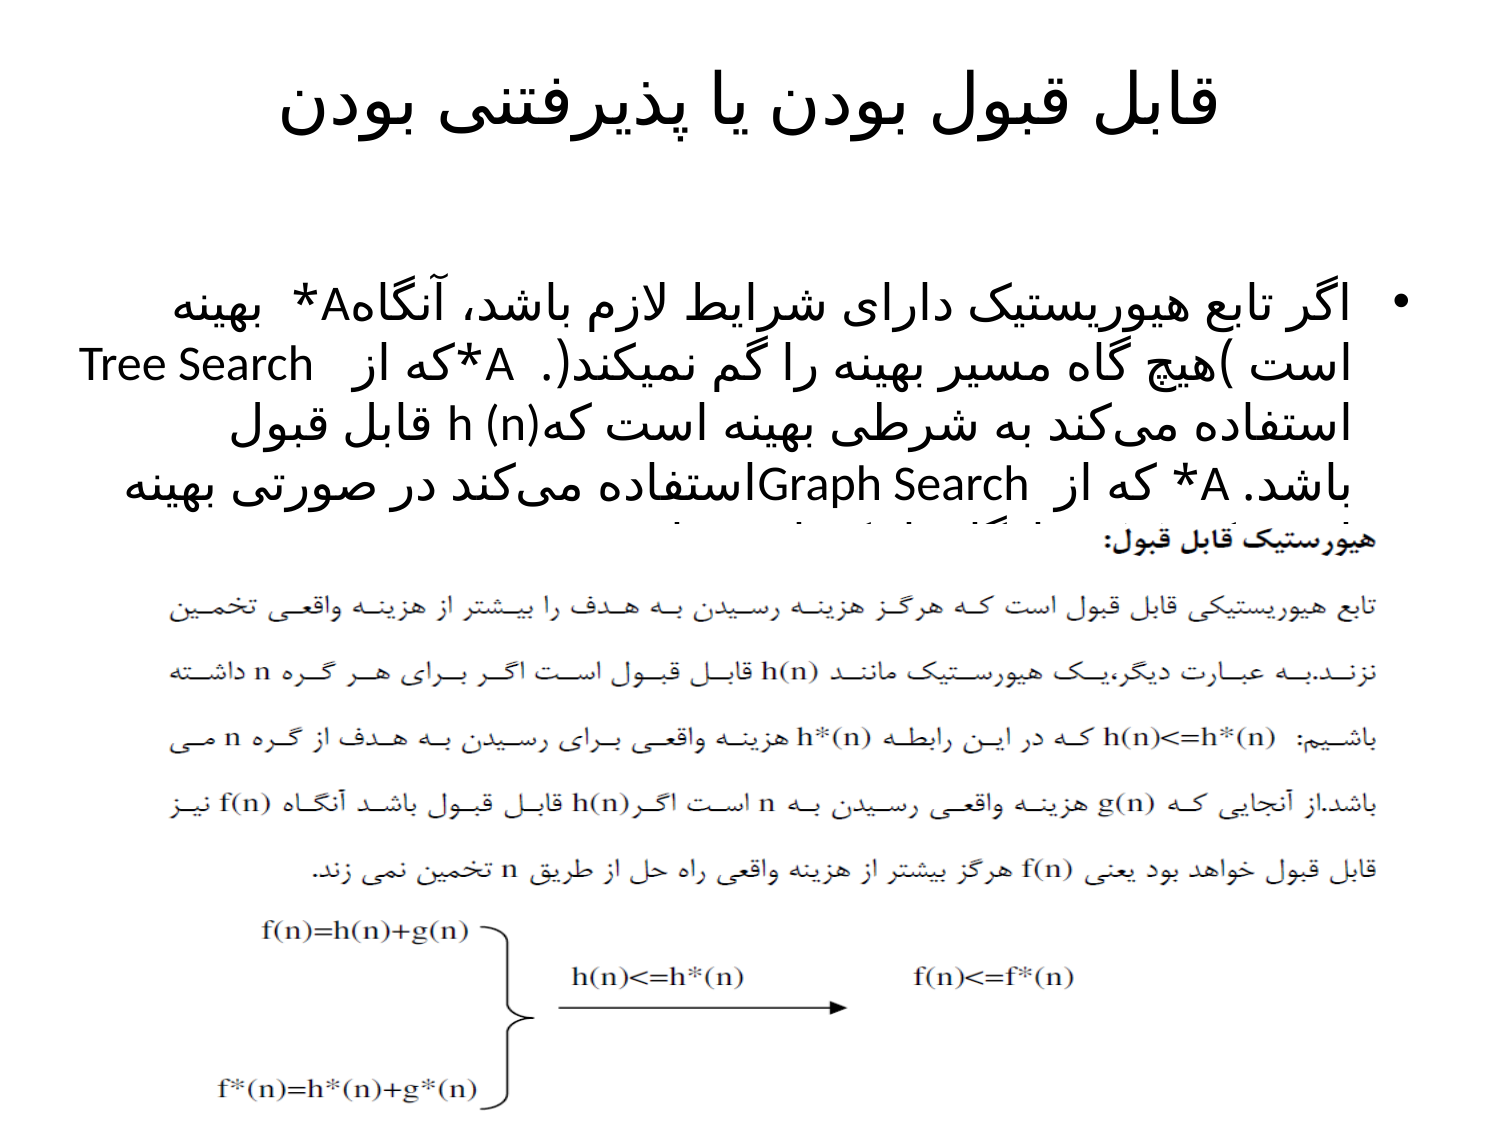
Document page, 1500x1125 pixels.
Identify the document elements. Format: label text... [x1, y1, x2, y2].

title قابل قبول بودن یا پذیرفتنی بودن [75, 45, 1425, 233]
picture [62, 524, 1388, 1125]
list اگر تابع هیوریستیک دارای شرایط لازم باشد، آنگاهA* بهینه است )هیچ گاه مسیر بهینه را گم نمیکند(. A*که از Tree Search استفاده می‌کند به شرطی بهینه است کهh (n) قابل قبول باشد. A* که از Graph Searchاستفاده می‌کند در صورتی‌ بهینه است که h(n)سازگار یا یکنواخت باشد. [50, 262, 1425, 1005]
